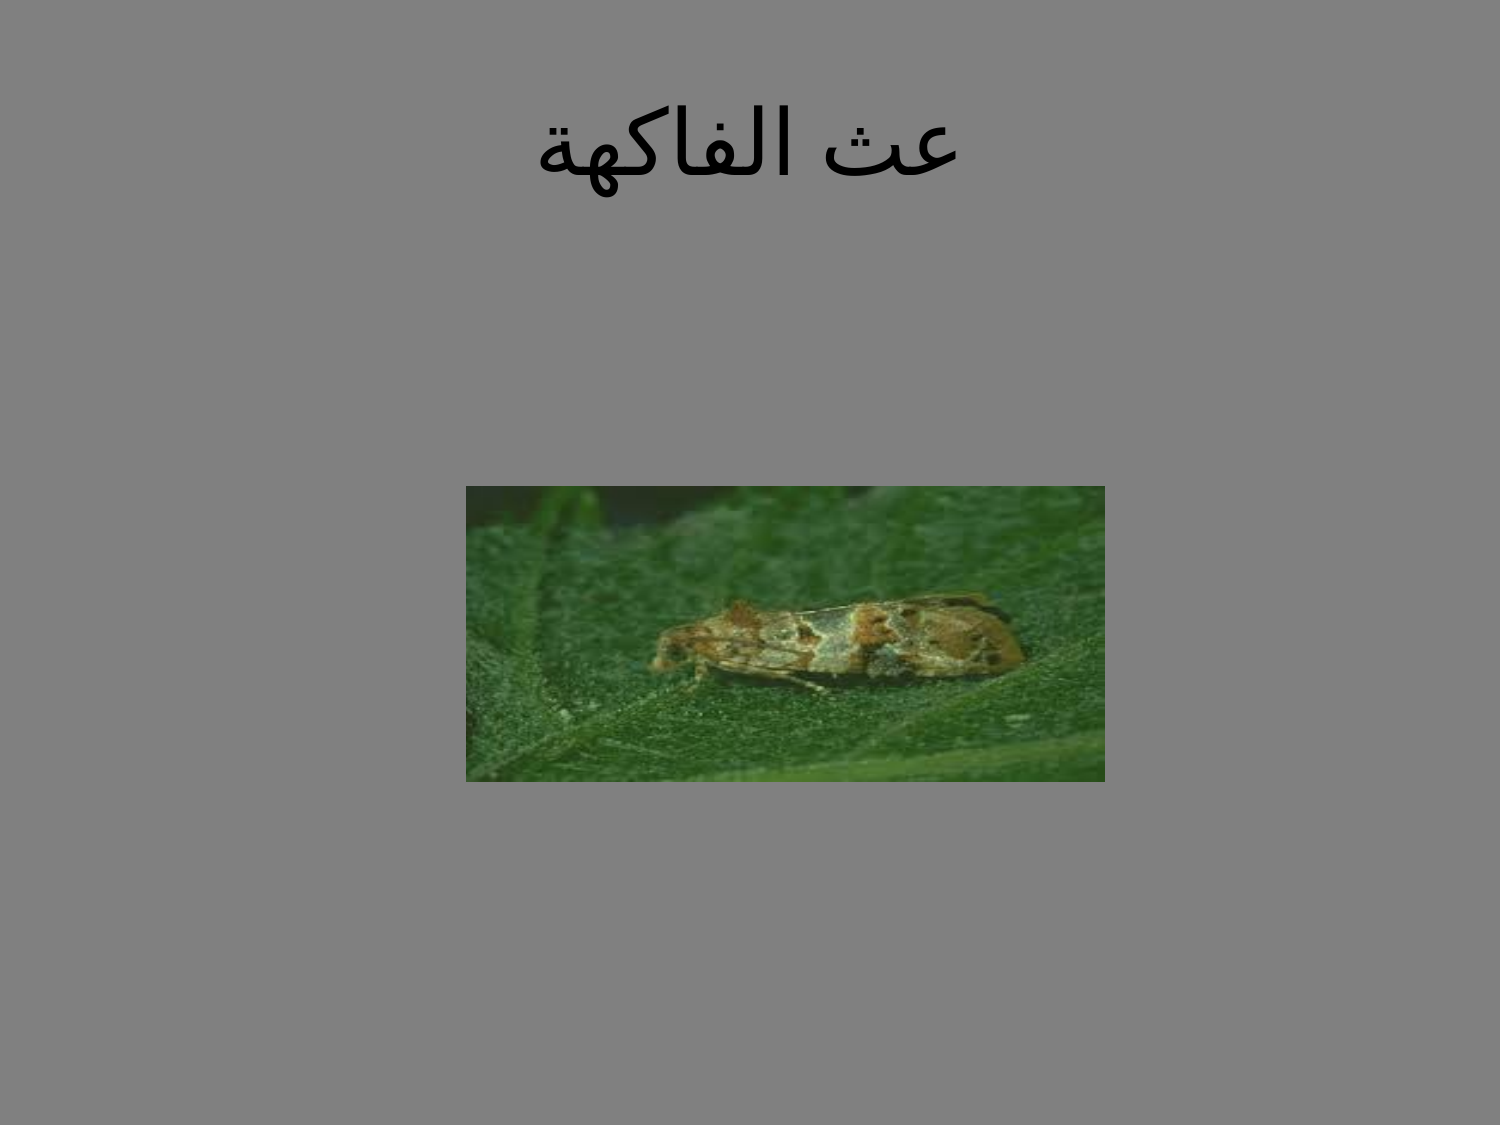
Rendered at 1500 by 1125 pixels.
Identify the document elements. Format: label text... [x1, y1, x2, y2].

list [466, 485, 1105, 782]
title عث الفاكهة [75, 45, 1425, 233]
